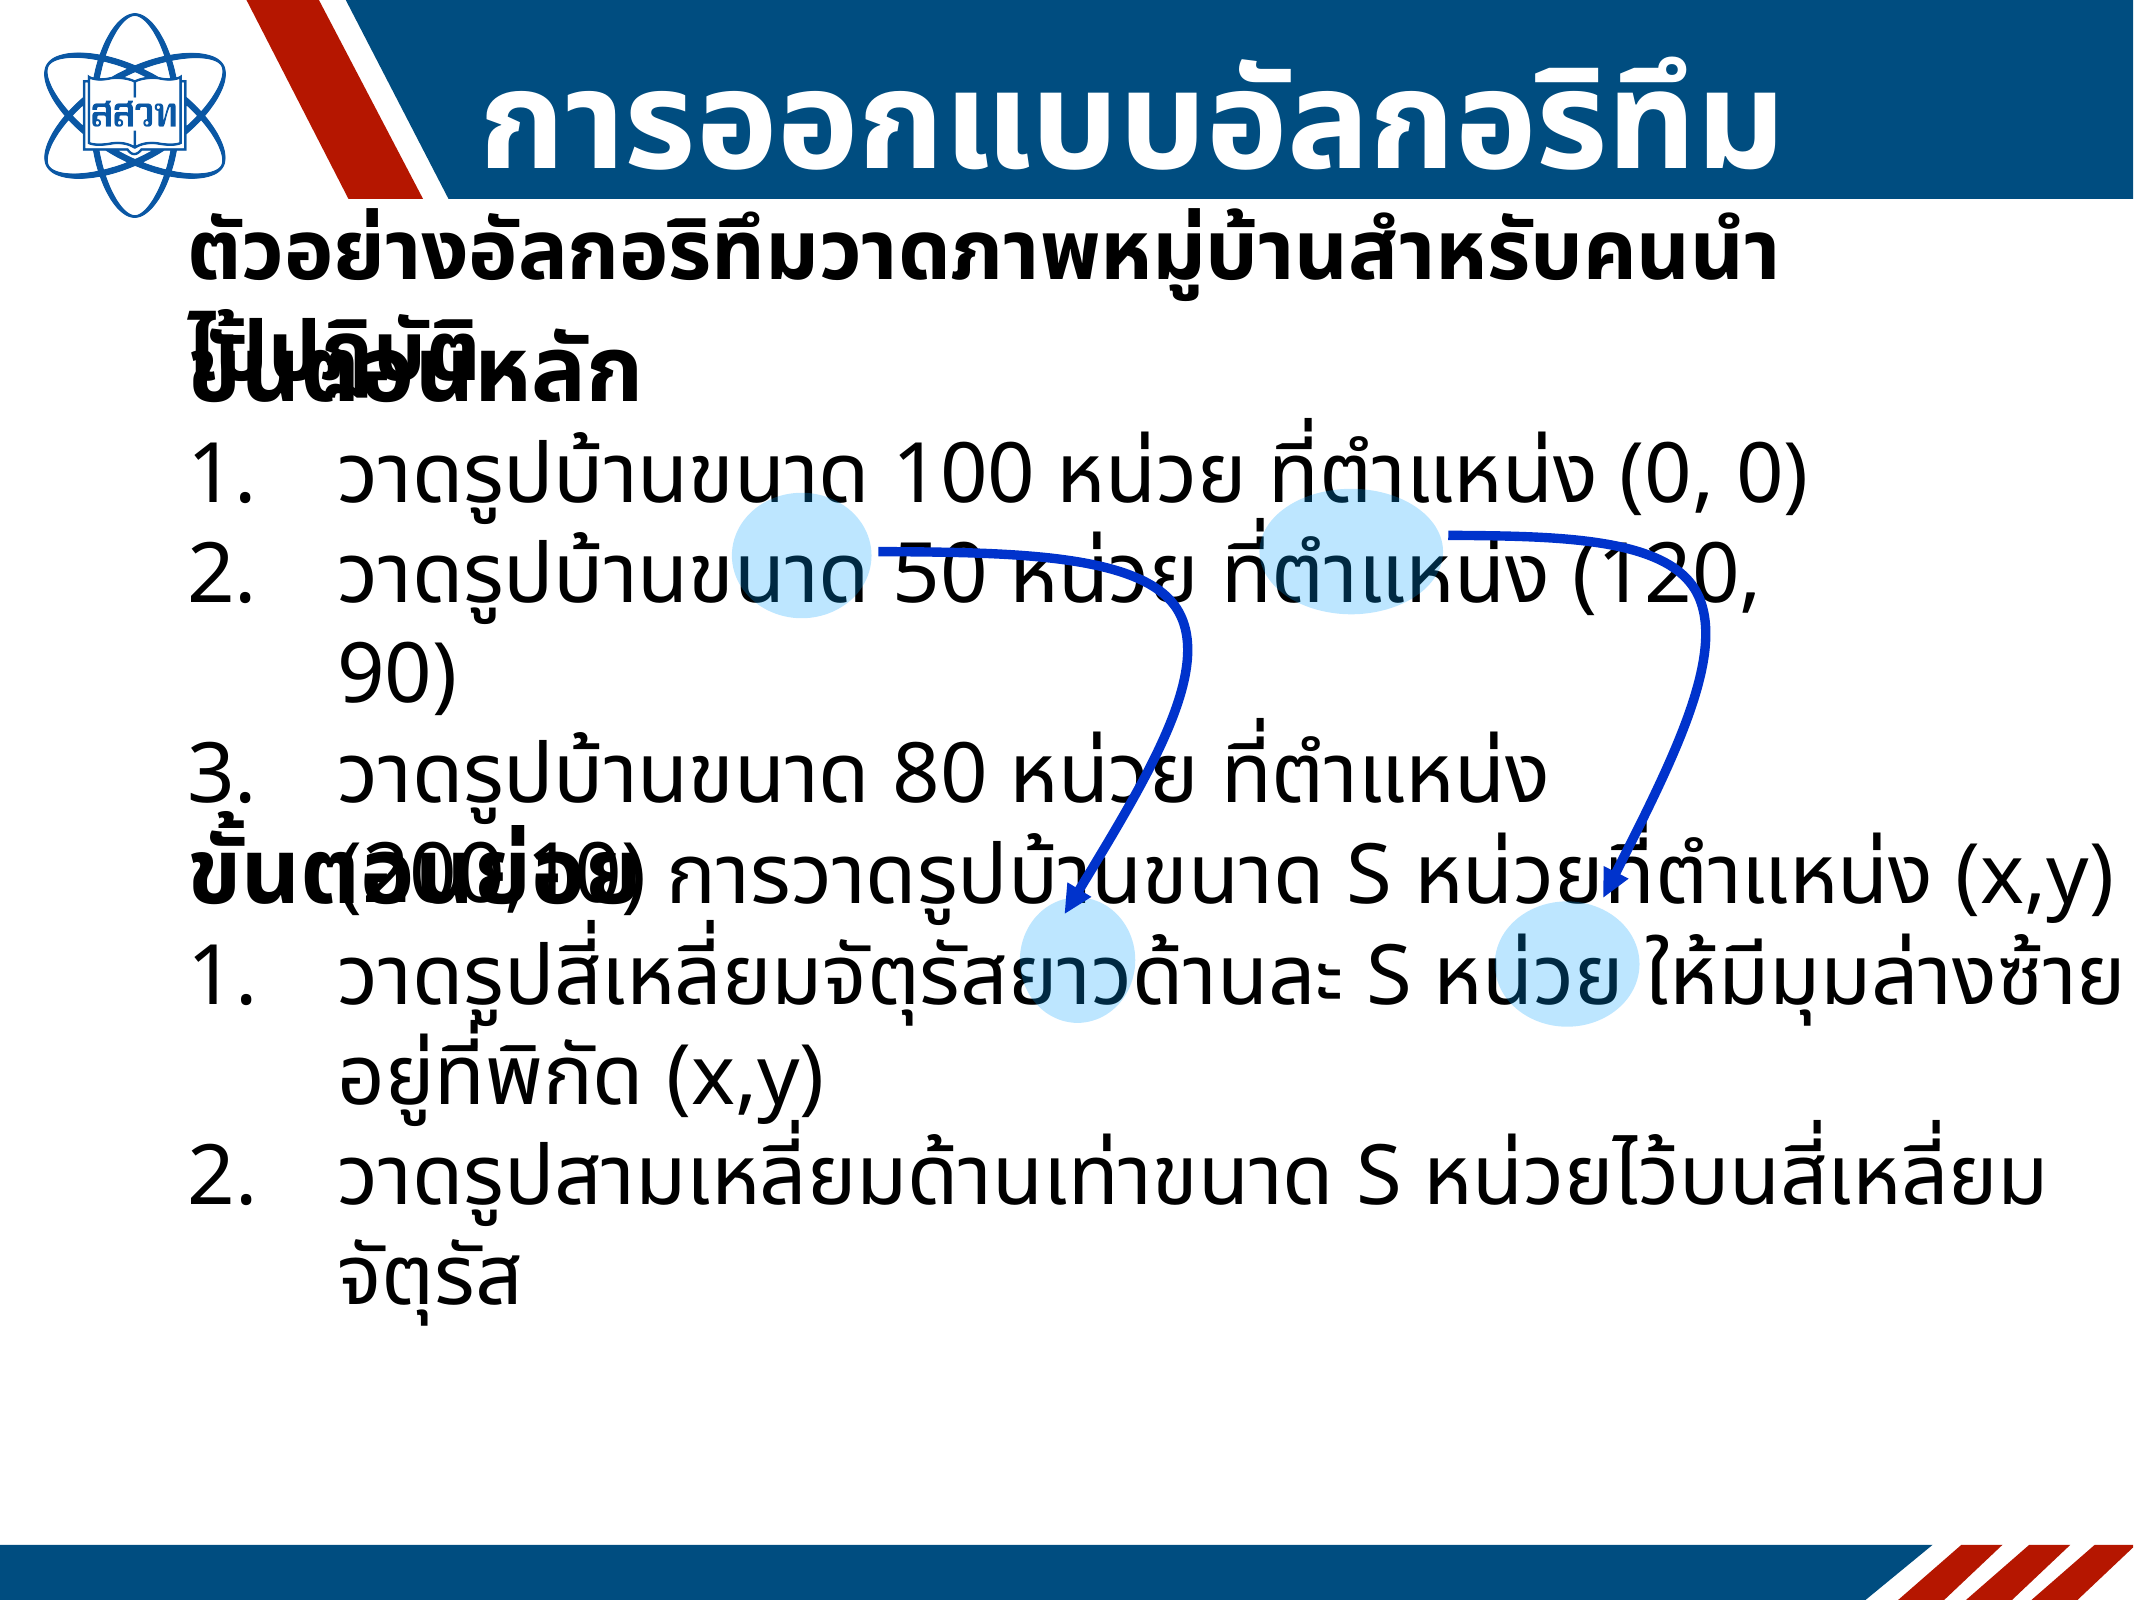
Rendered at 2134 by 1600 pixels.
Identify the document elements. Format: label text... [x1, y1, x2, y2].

text_box ขั้นตอนย่อย การวาดรูปบ้านขนาด S หน่วยที่ตำแหน่ง (x,y) วาดรูปสี่เหลี่ยมจัตุรัสยาวด้านละ S หน่วย ให้มีมุมล่างซ้ายอยู่ที่พิกัด (x,y) วาดรูปสามเหลี่ยมด้านเท่าขนาด S หน่วยไว้บนสี่เหลี่ยมจัตุรัส [179, 803, 2134, 1330]
text_box การออกแบบอัลกอริทึม [1861, 200, 2003, 204]
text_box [241, 0, 2134, 200]
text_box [1259, 488, 1706, 1027]
text_box ขั้นตอนหลัก วาดรูปบ้านขนาด 100 หน่วย ที่ตำแหน่ง (0, 0) วาดรูปบ้านขนาด 50 หน่วย ที่ตำแหน่ง (120, 90) วาดรูปบ้านขนาด 80 หน่วย ที่ตำแหน่ง (200,10) [179, 301, 1861, 803]
picture [43, 13, 226, 219]
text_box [0, 1544, 2134, 1600]
text_box ตัวอย่างอัลกอริทึมวาดภาพหมู่บ้านสำหรับคนนำไปปฏิบัติ [179, 188, 1861, 301]
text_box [731, 492, 1188, 1024]
